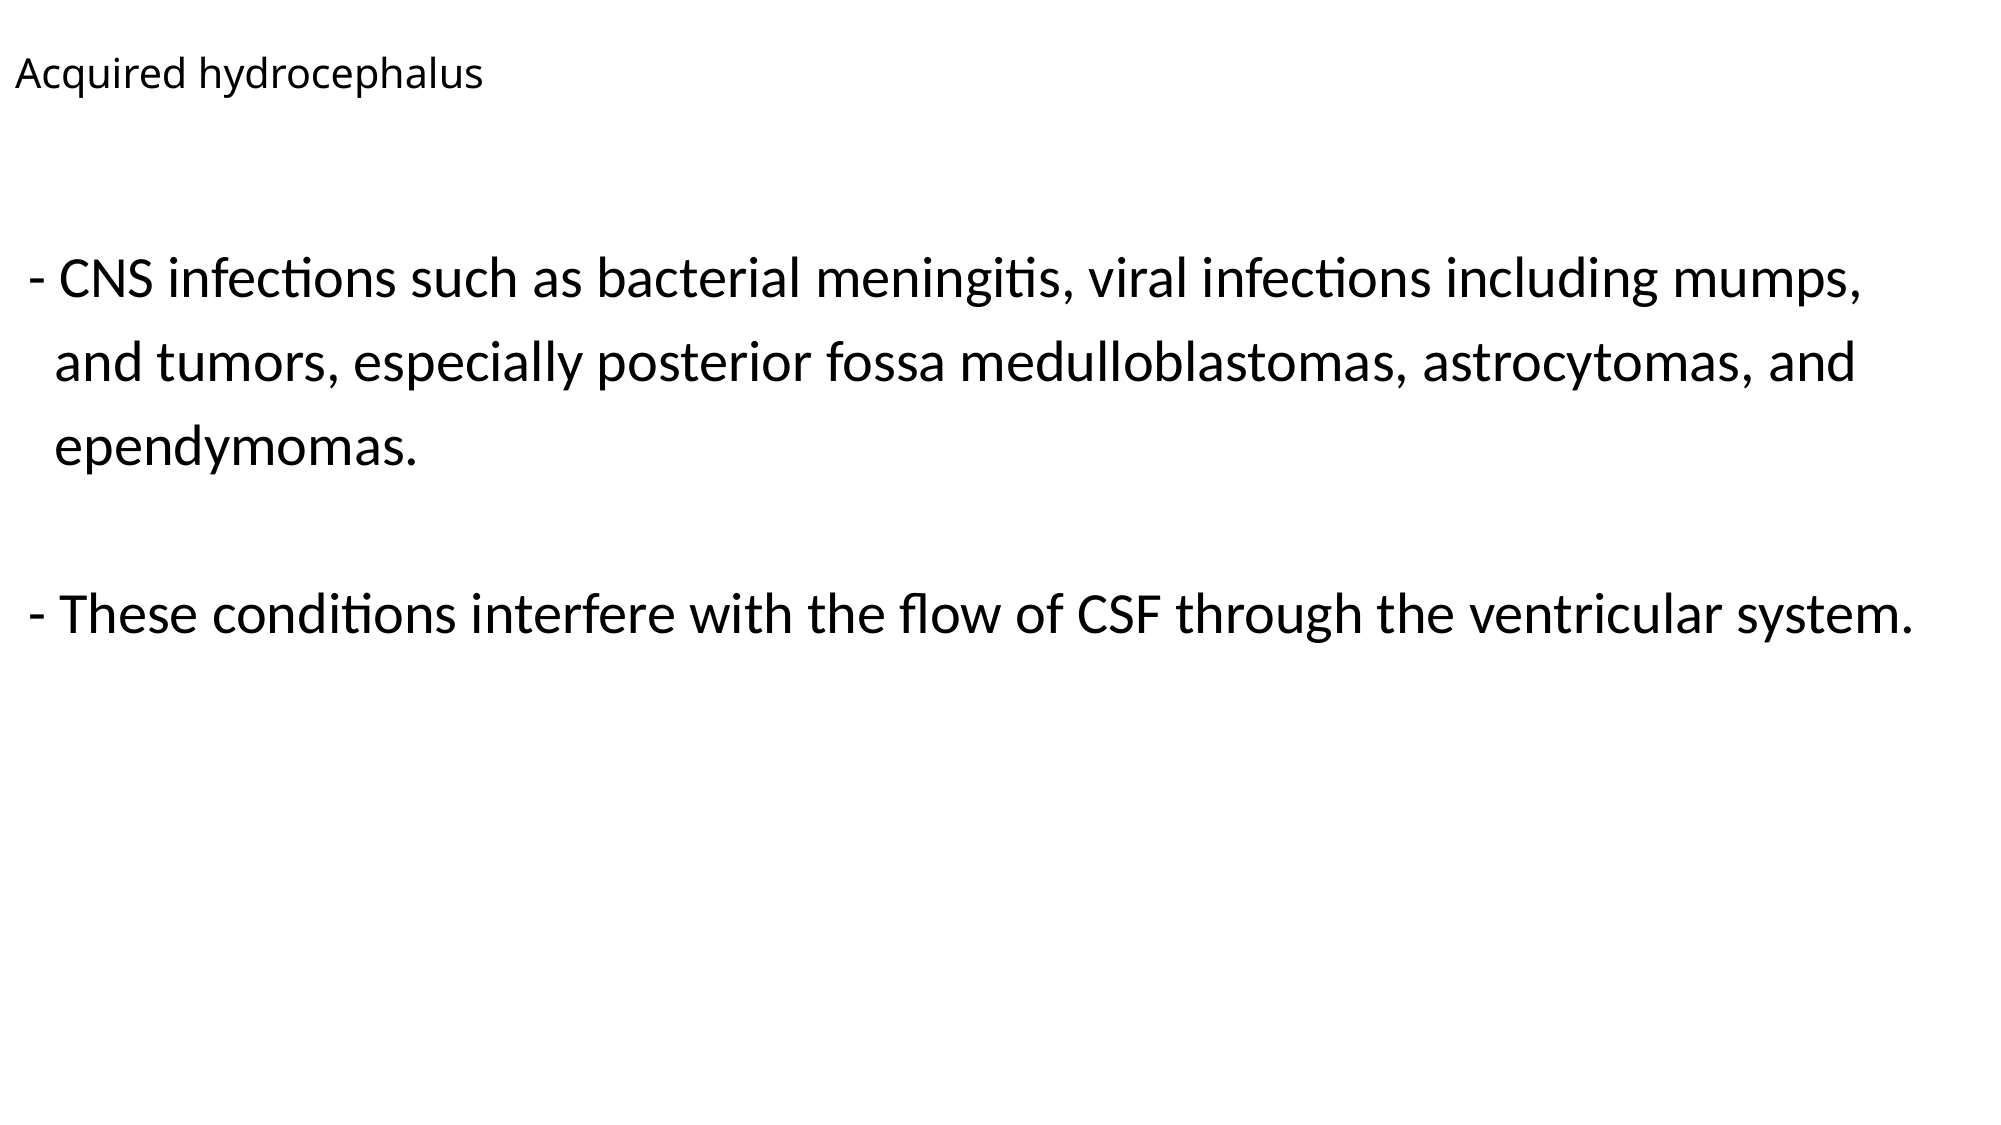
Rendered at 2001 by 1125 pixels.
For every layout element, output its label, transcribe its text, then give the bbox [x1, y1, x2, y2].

list - CNS infections such as bacterial meningitis, viral infections including mumps, and tumors, especially posterior fossa medulloblastomas, astrocytomas, and ependymomas. - These conditions interfere with the flow of CSF through the ventricular system. [0, 156, 2000, 1125]
title Acquired hydrocephalus [0, 0, 1863, 156]
